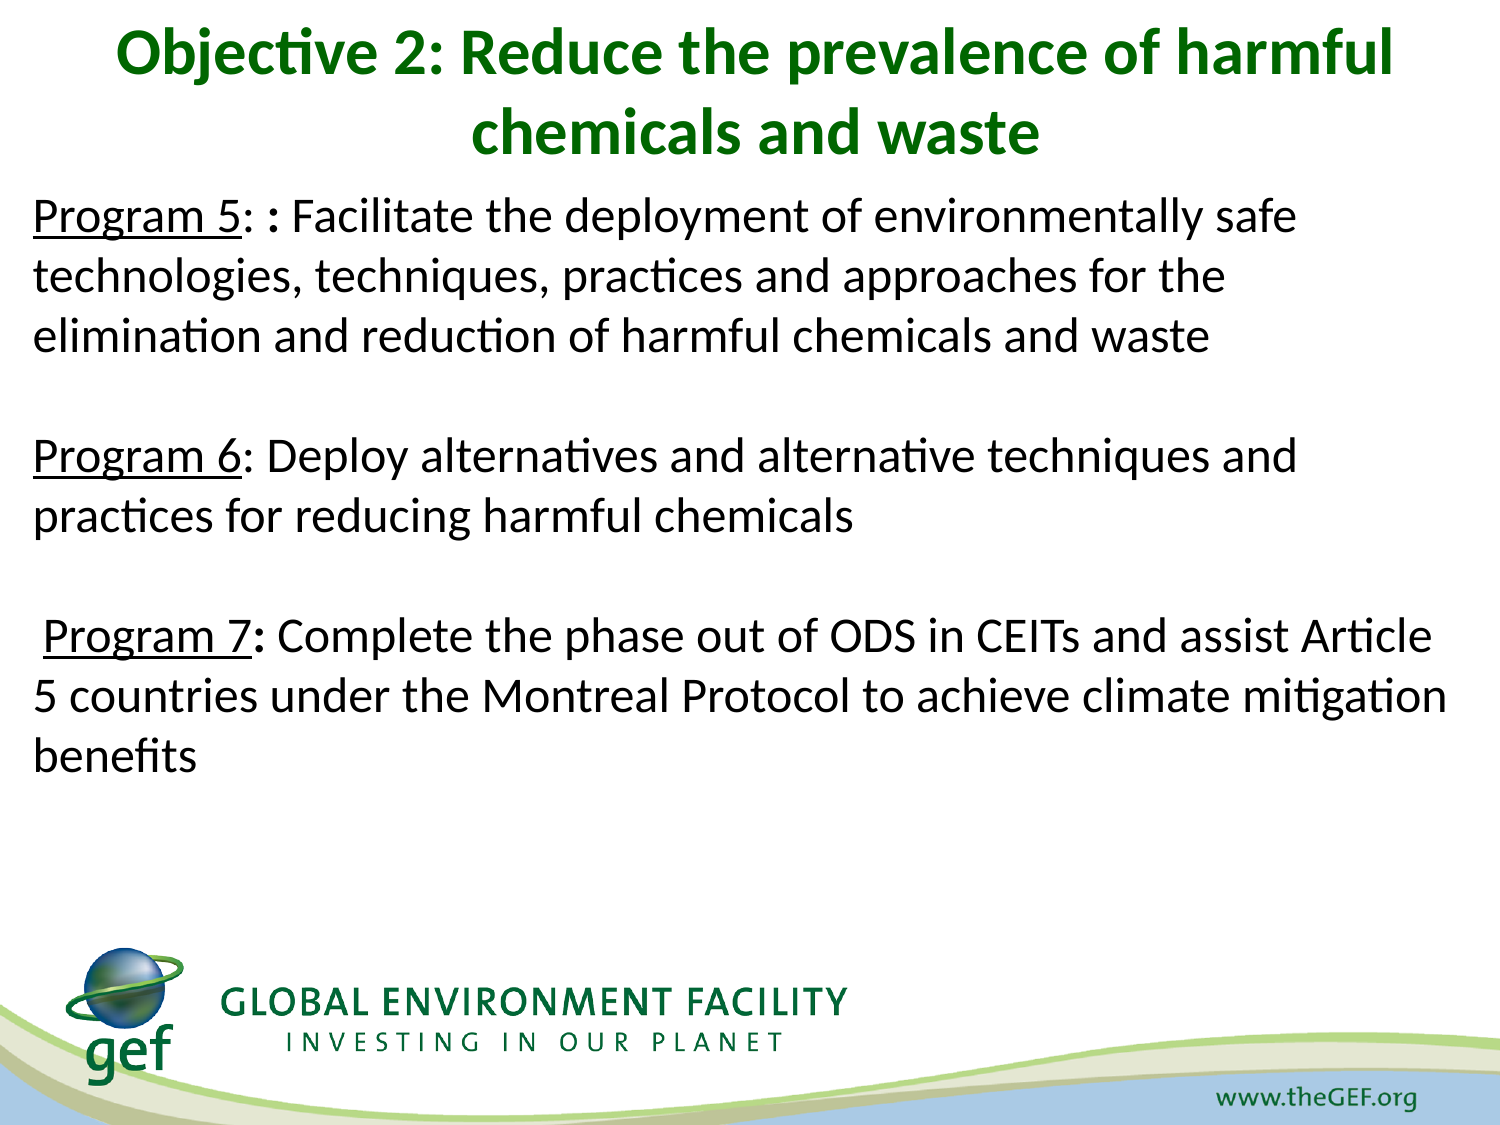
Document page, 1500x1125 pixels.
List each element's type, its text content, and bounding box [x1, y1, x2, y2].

text_box Program 5: : Facilitate the deployment of environmentally safe technologies, techniques, practices and approaches for the elimination and reduction of harmful chemicals and waste Program 6: Deploy alternatives and alternative techniques and practices for reducing harmful chemicals Program 7: Complete the phase out of ODS in CEITs and assist Article 5 countries under the Montreal Protocol to achieve climate mitigation benefits [17, 174, 1481, 1010]
title Objective 2: Reduce the prevalence of harmful chemicals and waste [37, 12, 1476, 163]
picture [0, 920, 1500, 1125]
